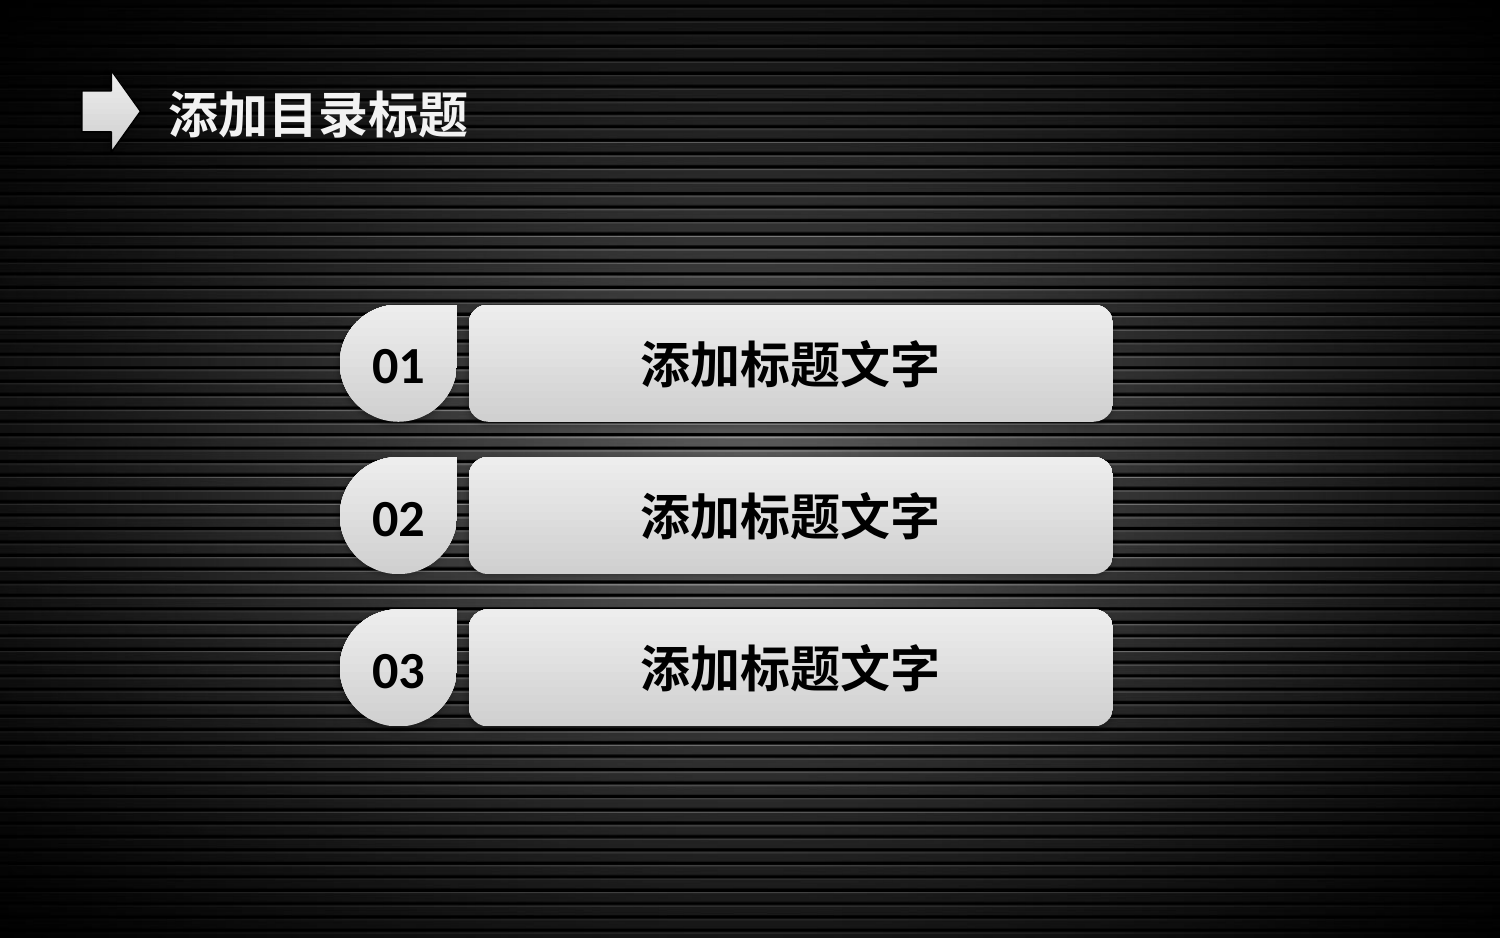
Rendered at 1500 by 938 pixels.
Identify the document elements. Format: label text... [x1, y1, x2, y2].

picture [0, 0, 1500, 938]
text_box 添加标题文字 [467, 303, 1114, 423]
text_box 03 [339, 608, 458, 728]
text_box 02 [339, 456, 458, 575]
text_box 添加目录标题 [154, 76, 484, 152]
text_box 01 [339, 303, 458, 423]
text_box 添加标题文字 [467, 456, 1114, 575]
text_box 添加标题文字 [467, 608, 1114, 728]
text_box [81, 69, 142, 154]
